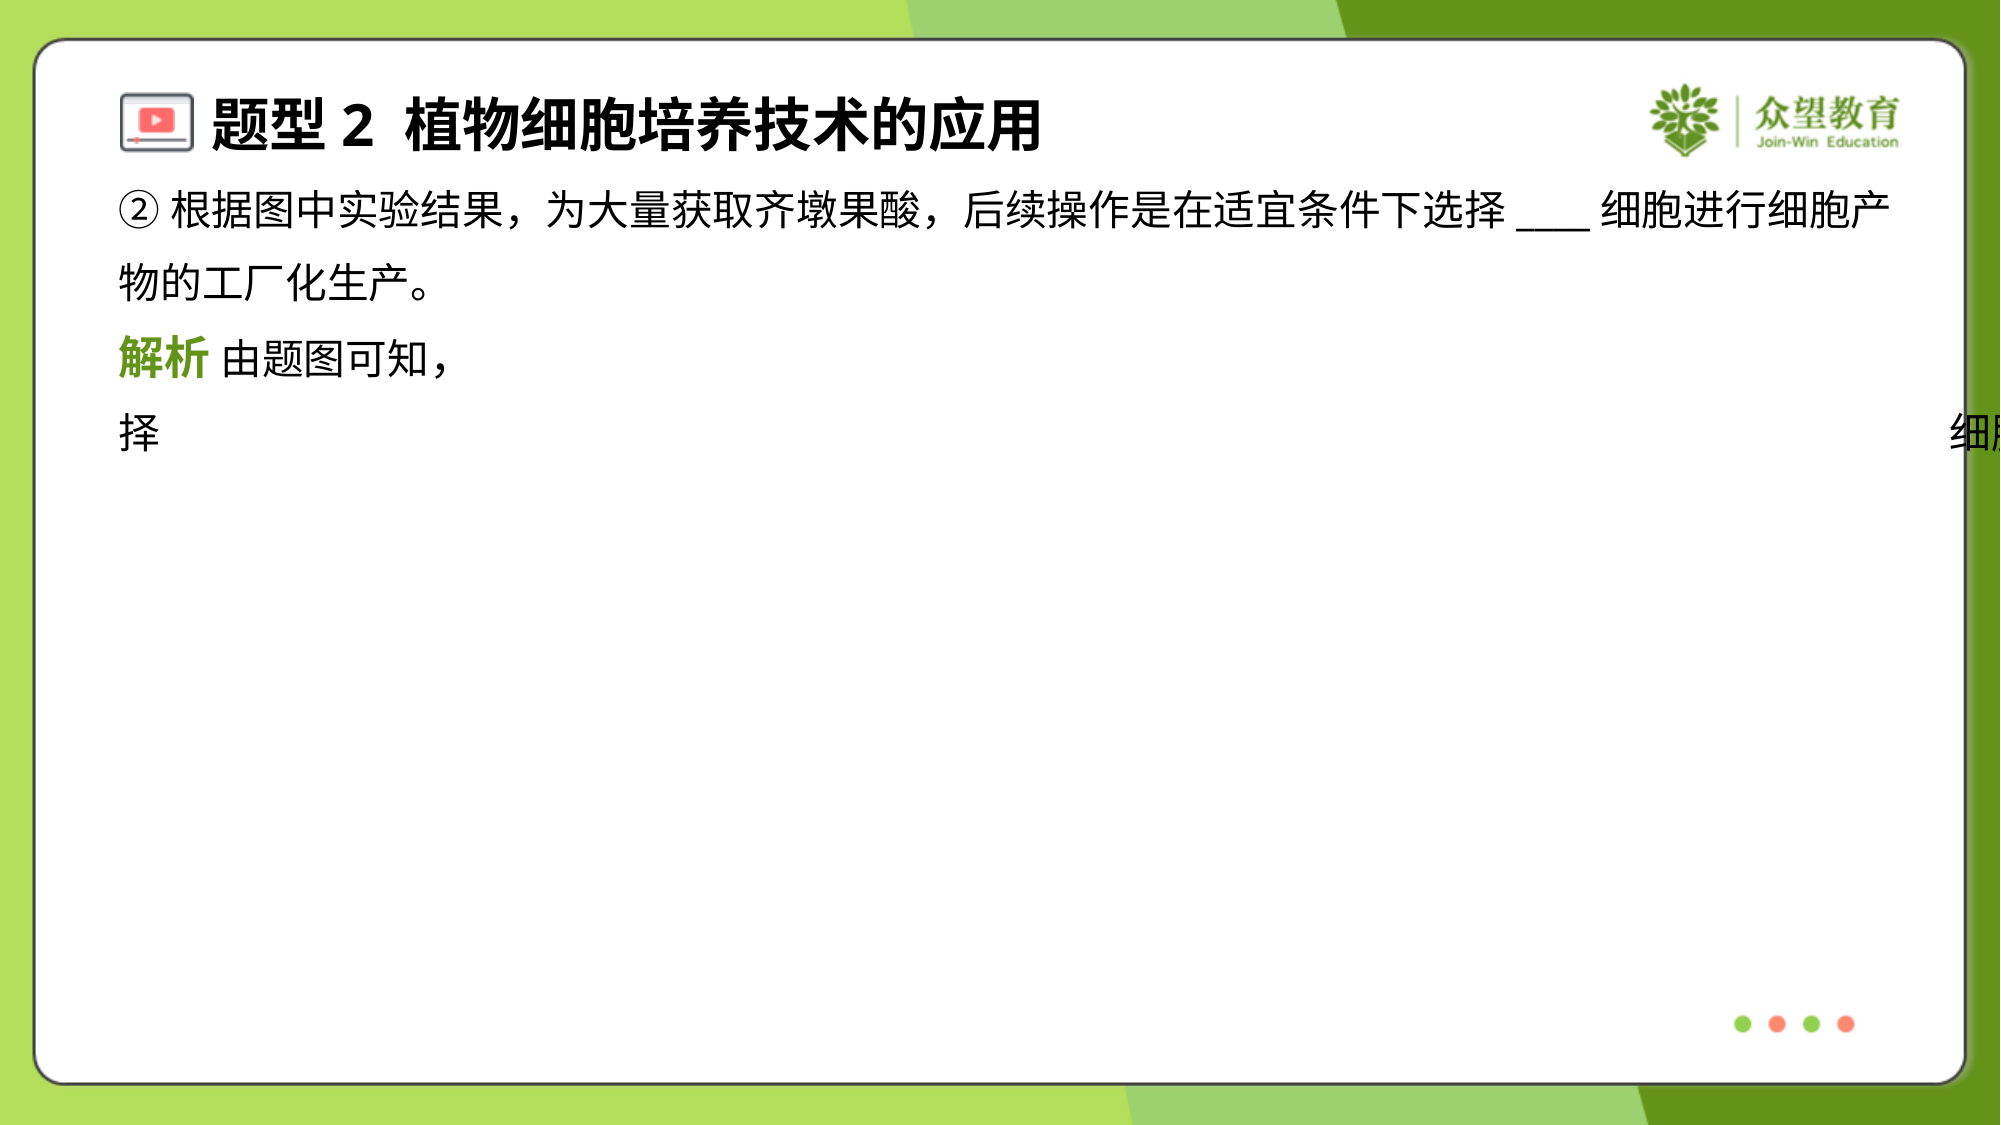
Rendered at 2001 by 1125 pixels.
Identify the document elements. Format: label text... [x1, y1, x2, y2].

text_box ②根据图中实验结果，为大量获取齐墩果酸，后续操作是在适宜条件下选择____细胞进行细胞产 物的工厂化生产。 [118, 158, 1883, 300]
picture [0, 0, 2000, 1125]
